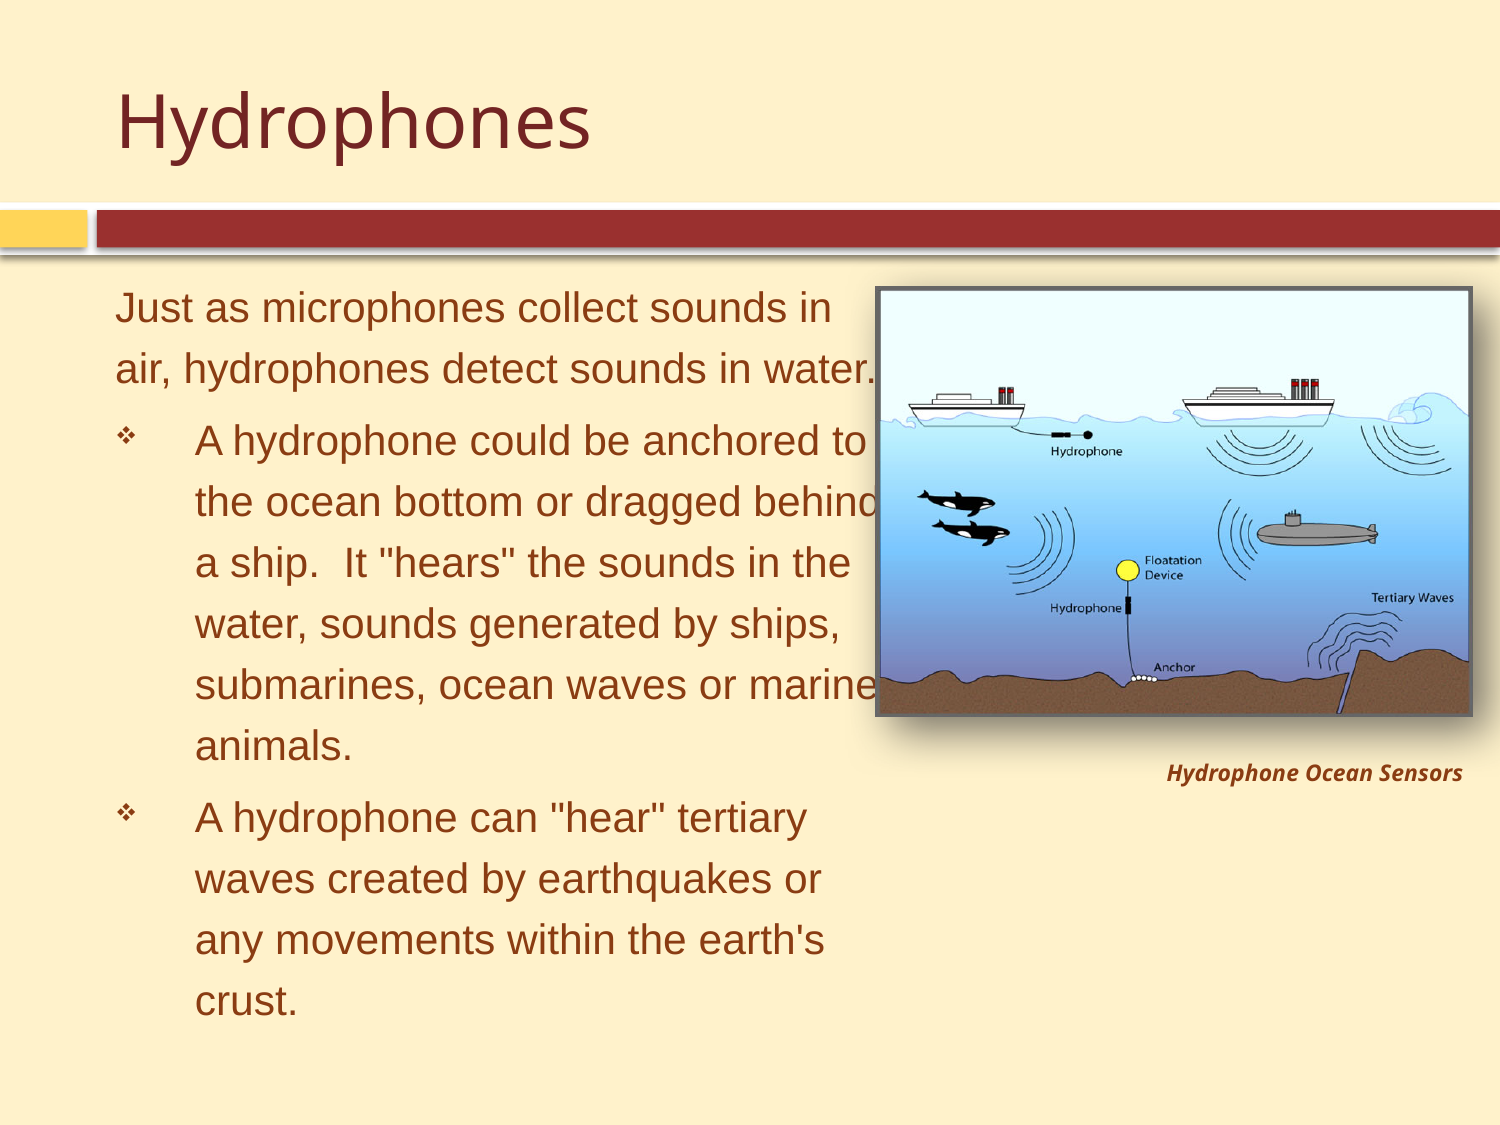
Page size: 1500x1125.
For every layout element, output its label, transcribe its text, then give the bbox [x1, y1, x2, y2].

list Just as microphones collect sounds in air, hydrophones detect sounds in water. A hydrophone could be anchored to the ocean bottom or dragged behind a ship. It "hears" the sounds in the water, sounds generated by ships, submarines, ocean waves or marine animals. A hydrophone can "hear" tertiary waves created by earthquakes or any movements within the earth's crust. [100, 262, 902, 1072]
text_box Hydrophone Ocean Sensors [1151, 751, 1479, 794]
picture [874, 285, 1474, 717]
title Hydrophones [100, 37, 1438, 200]
